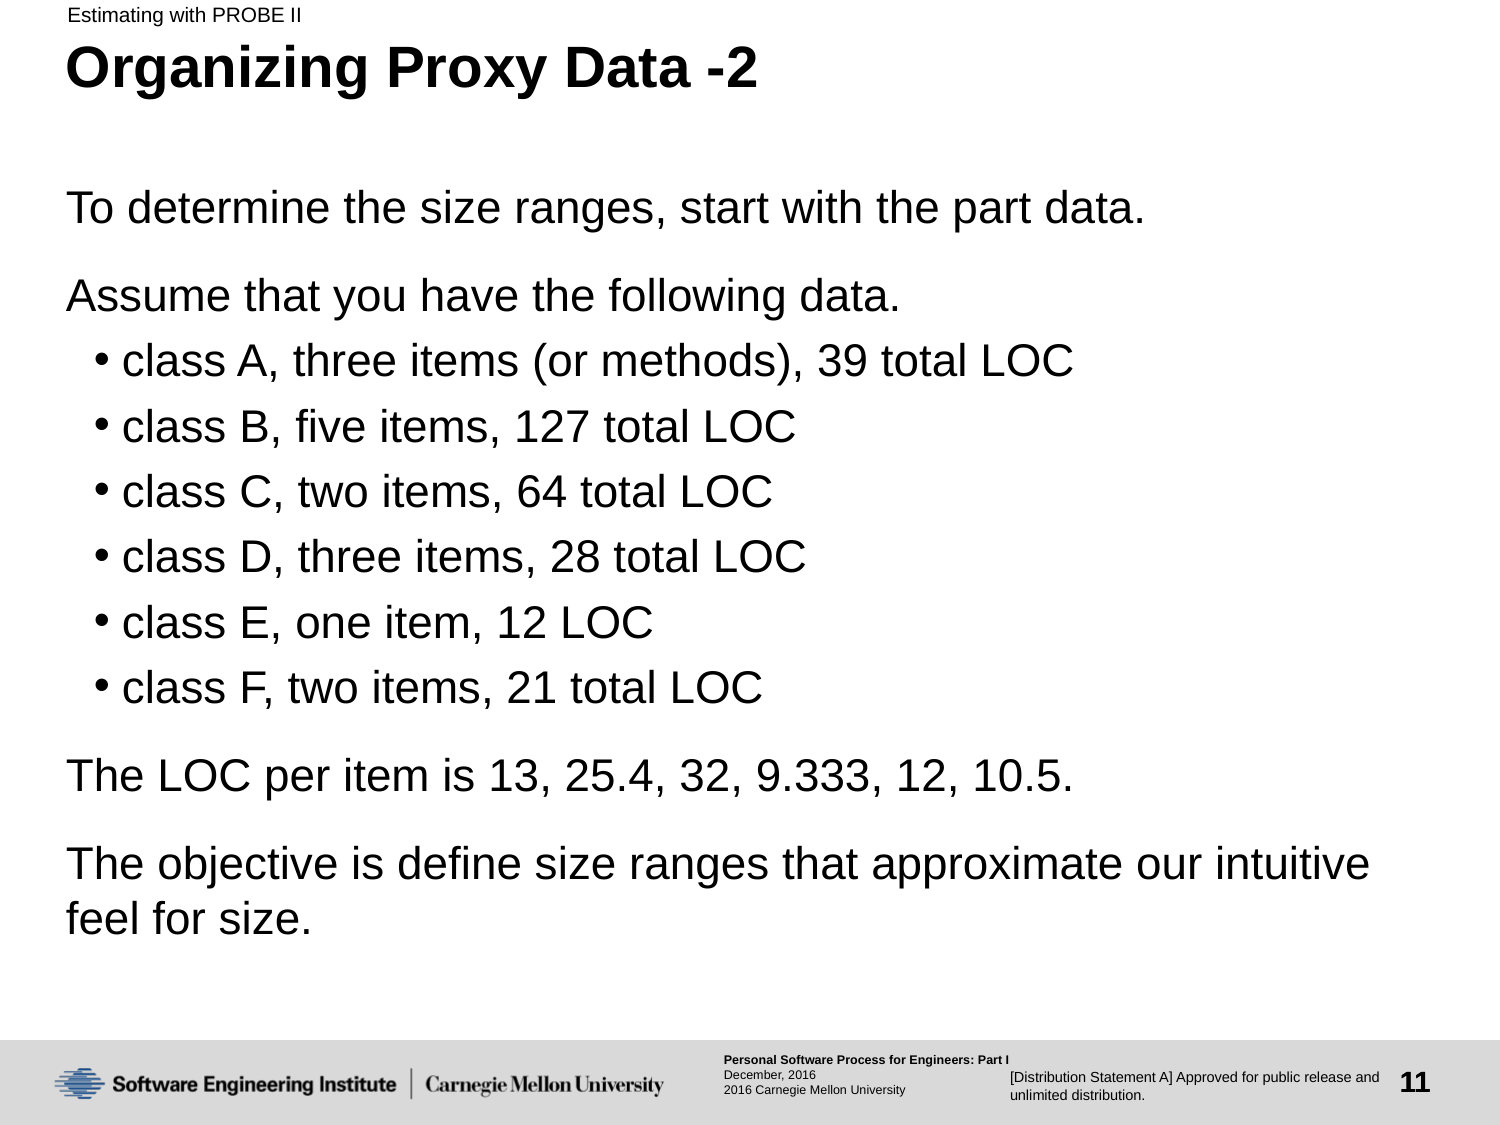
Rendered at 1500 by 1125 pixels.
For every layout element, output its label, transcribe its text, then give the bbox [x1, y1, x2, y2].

title Organizing Proxy Data -2 [65, 37, 1313, 148]
list To determine the size ranges, start with the part data. Assume that you have the following data. class A, three items (or methods), 39 total LOC class B, five items, 127 total LOC class C, two items, 64 total LOC class D, three items, 28 total LOC class E, one item, 12 LOC class F, two items, 21 total LOC The LOC per item is 13, 25.4, 32, 9.333, 12, 10.5. The objective is define size ranges that approximate our intuitive feel for size. [65, 177, 1431, 1000]
picture [46, 1061, 673, 1104]
text_box Estimating with PROBE II [67, 1, 752, 27]
